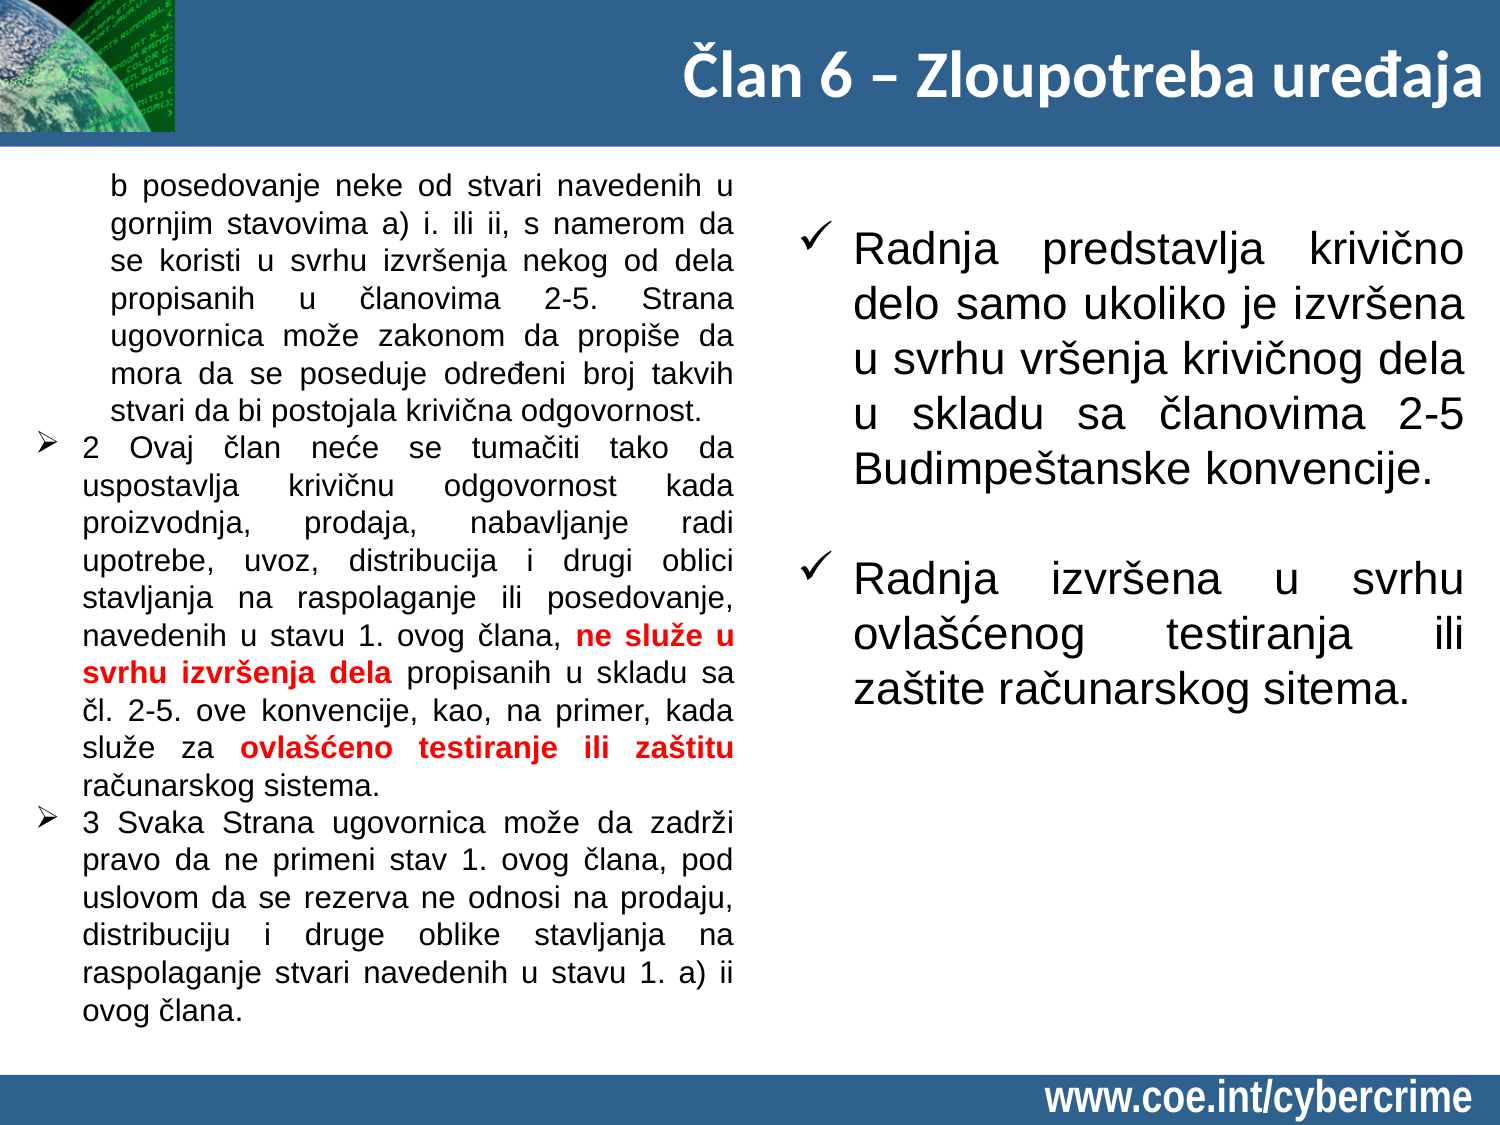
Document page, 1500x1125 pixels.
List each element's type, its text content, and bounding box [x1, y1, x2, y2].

text_box www.coe.int/cybercrime [1030, 1059, 1500, 1125]
text_box Radnja predstavlja krivično delo samo ukoliko je izvršena u svrhu vršenja krivičnog dela u skladu sa članovima 2-5 Budimpeštanske konvencije. Radnja izvršena u svrhu ovlašćenog testiranja ili zaštite računarskog sitema. [782, 211, 1480, 721]
text_box [0, 1073, 1030, 1125]
text_box b posedovanje neke od stvari navedenih u gornjim stavovima a) i. ili ii, s namerom da se koristi u svrhu izvršenja nekog od dela propisanih u članovima 2-5. Strana ugovornica može zakonom da propiše da mora da se poseduje određeni broj takvih stvari da bi postojala krivična odgovornost. 2 Ovaj član neće se tumačiti tako da uspostavlja krivičnu odgovornost kada proizvodnja, prodaja, nabavljanje radi upotrebe, uvoz, distribucija i drugi oblici stavljanja na raspolaganje ili posedovanje, navedenih u stavu 1. ovog člana, ne služe u svrhu izvršenja dela propisanih u skladu sa čl. 2-5. ove konvencije, kao, na primer, kada služe za ovlašćeno testiranje ili zaštitu računarskog sistema. 3 Svaka Strana ugovornica može da zadrži pravo da ne primeni stav 1. ovog člana, pod uslovom da se rezerva ne odnosi na prodaju, distribuciju i druge oblike stavljanja na raspolaganje stvari navedenih u stavu 1. a) ii ovog člana. [20, 158, 750, 1036]
picture [0, 0, 175, 132]
text_box Član 6 – Zloupotreba uređaja [0, 0, 1500, 149]
